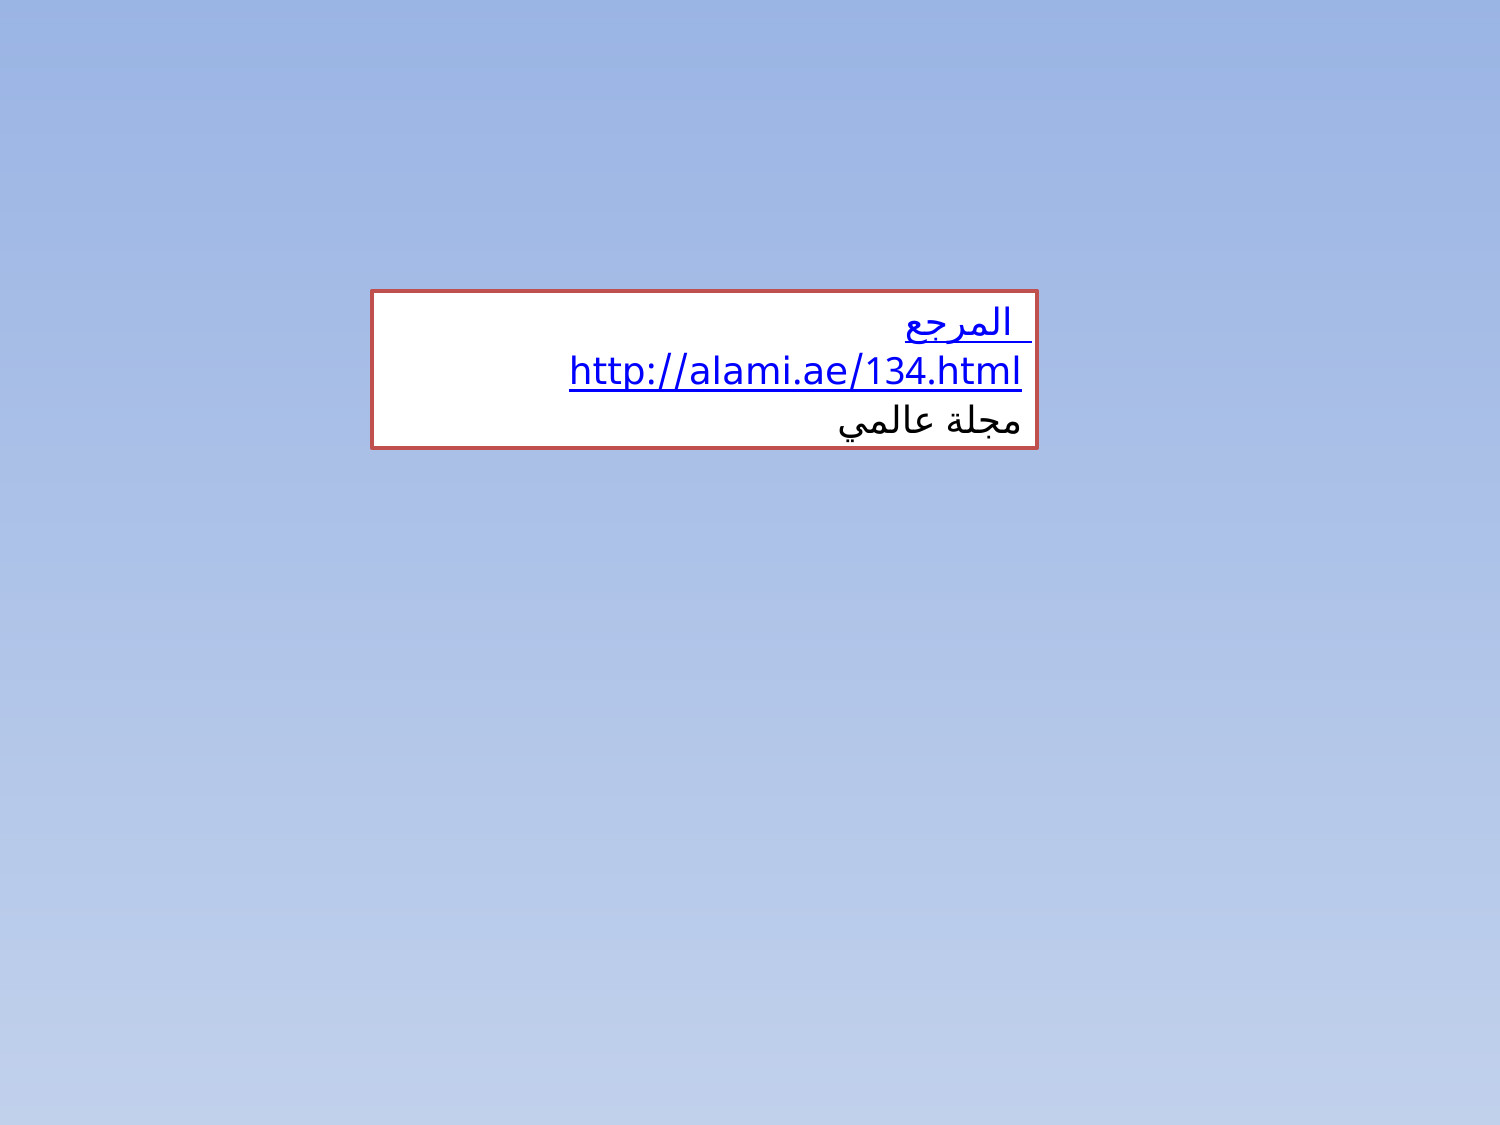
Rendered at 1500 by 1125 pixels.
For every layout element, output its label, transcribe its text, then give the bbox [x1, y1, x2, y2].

text_box المرجع http://alami.ae/134.html مجلة عالمي [370, 289, 1039, 450]
